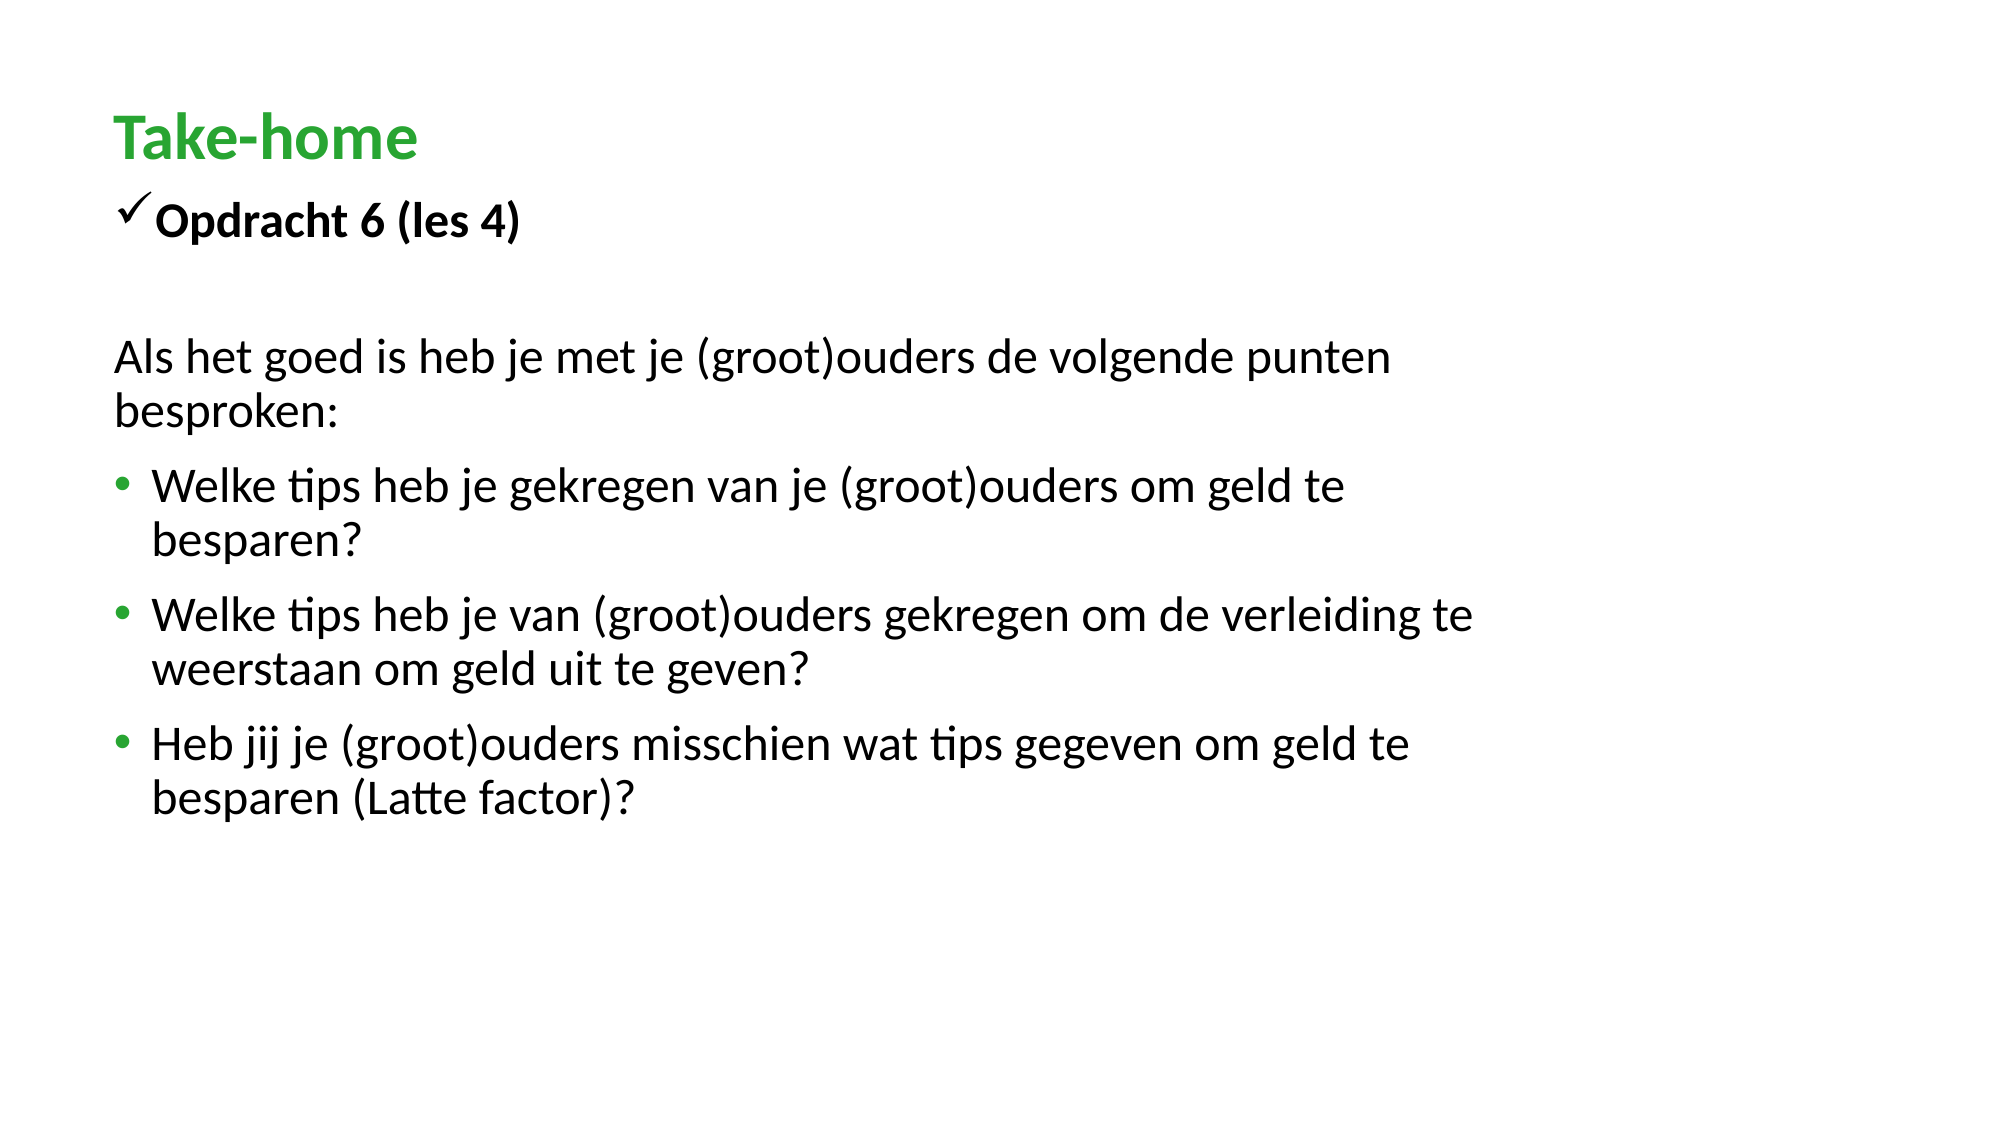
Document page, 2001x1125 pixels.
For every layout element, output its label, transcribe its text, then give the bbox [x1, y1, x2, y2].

text_box Take-home Opdracht 6 (les 4) Als het goed is heb je met je (groot)ouders de volgende punten besproken: Welke tips heb je gekregen van je (groot)ouders om geld te besparen? Welke tips heb je van (groot)ouders gekregen om de verleiding te weerstaan om geld uit te geven? Heb jij je (groot)ouders misschien wat tips gegeven om geld te besparen (Latte factor)? [114, 101, 1566, 1082]
